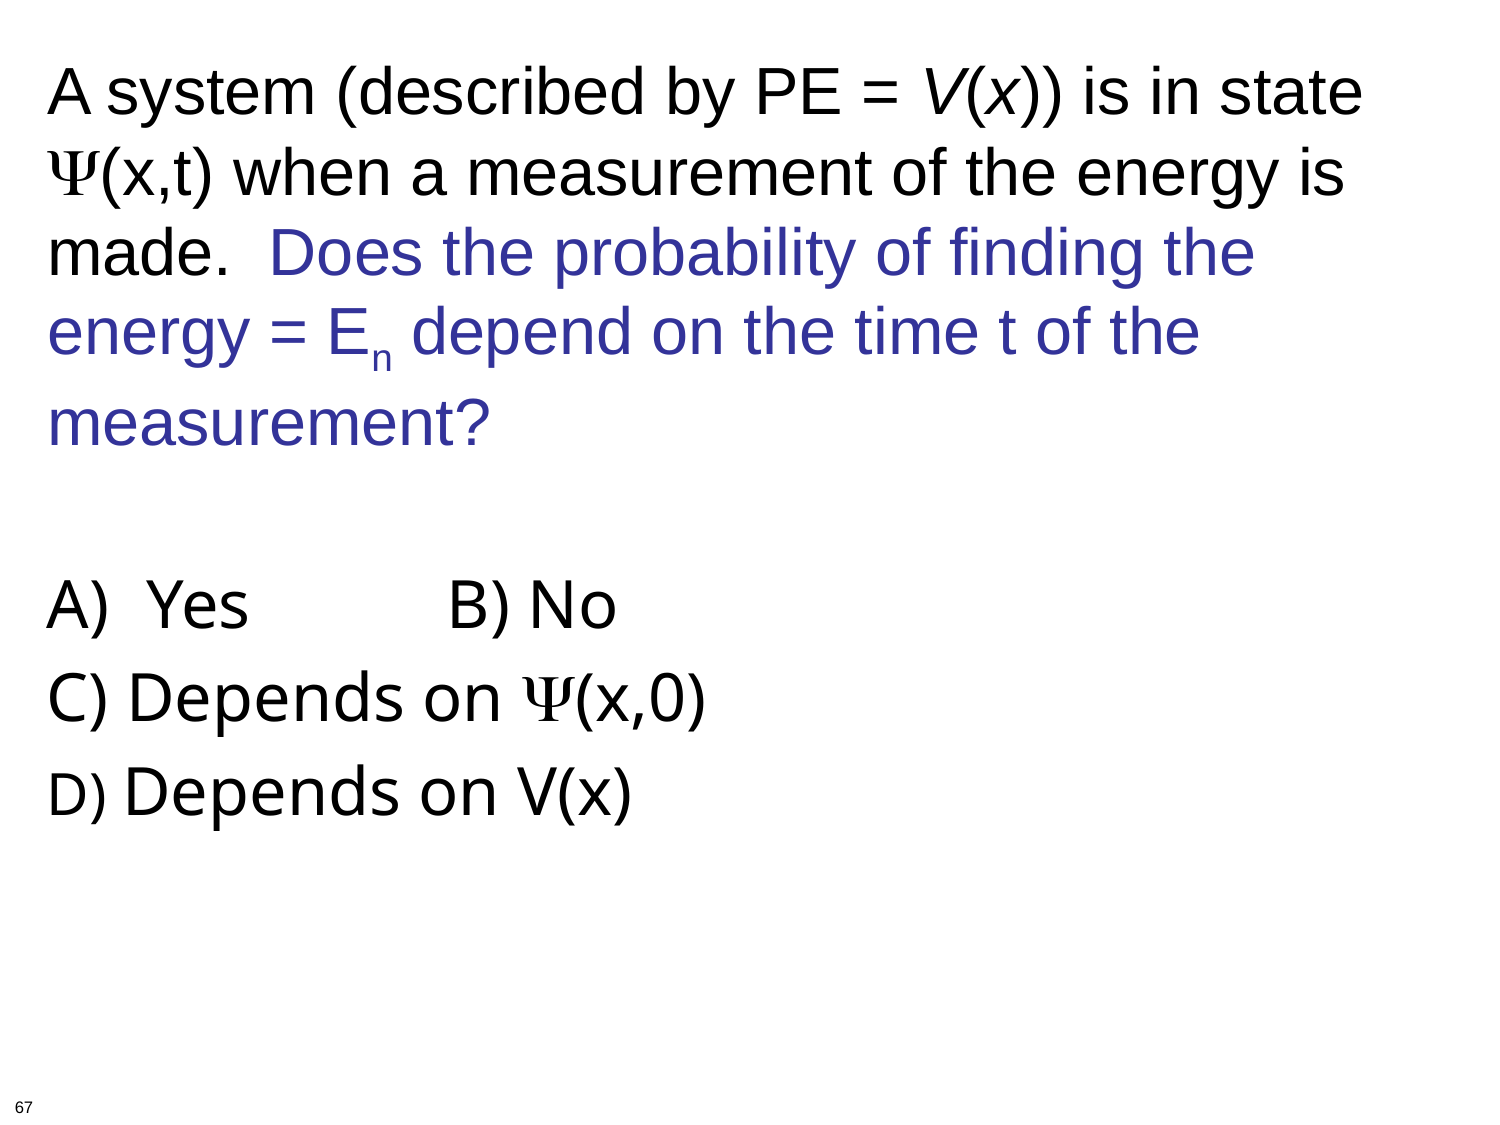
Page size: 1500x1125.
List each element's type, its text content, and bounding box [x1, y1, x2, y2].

list Yes B) No C) Depends on Ψ(x,0) D) Depends on V(x) [31, 554, 1462, 1075]
text_box 67 [0, 1089, 50, 1125]
title A system (described by PE = V(x)) is in state Ψ(x,t) when a measurement of the energy is made. Does the probability of finding the energy = En depend on the time t of the measurement? [32, 40, 1468, 406]
